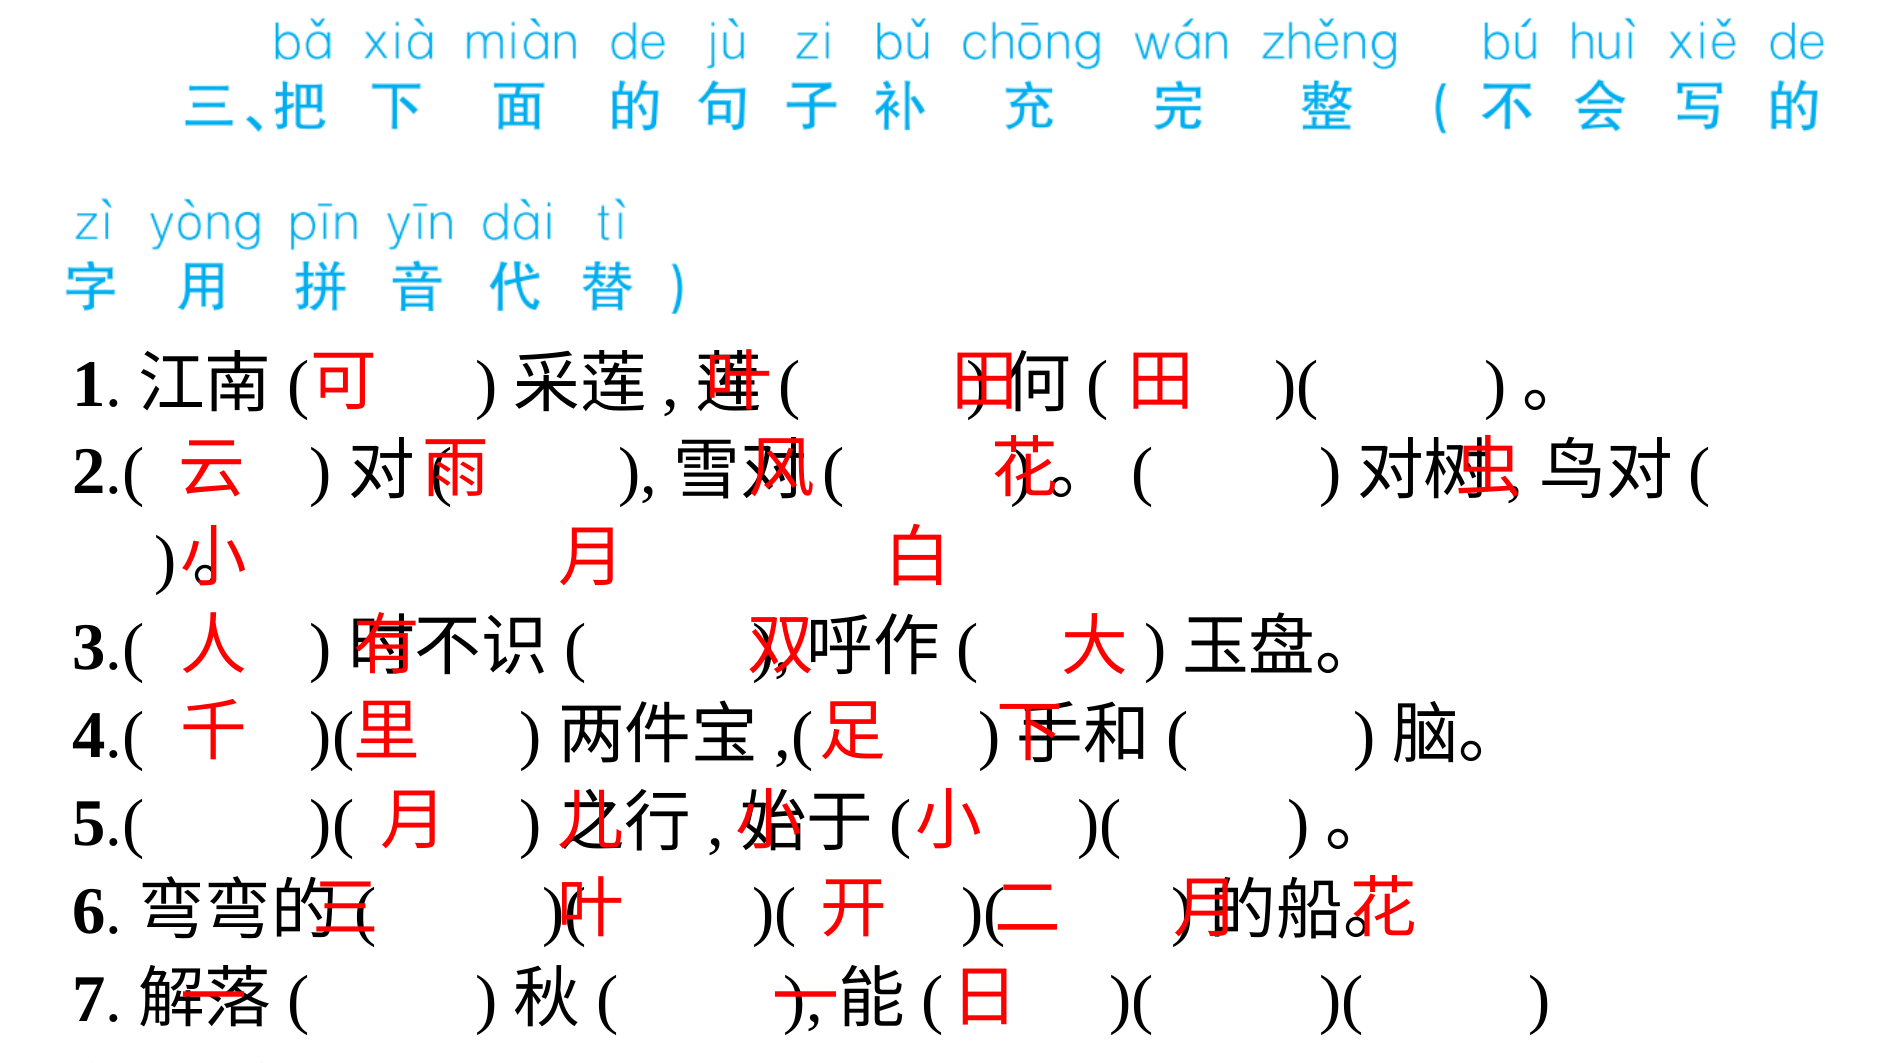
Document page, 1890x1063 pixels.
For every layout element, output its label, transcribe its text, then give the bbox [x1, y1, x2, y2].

text_box 人 [165, 594, 262, 680]
text_box 1.江南( )采莲,莲( )何( )( )。 2.( )对( ),雪对( )。( )对树,鸟对( )。 3.( )时不识( ),呼作( )玉盘。 4.( )( )两件宝,( )手和( )脑。 5.( )( )之行,始于( )( )。 6.弯弯的( )( )( )( )的船。 7.解落( )秋( ),能( )( )( )( )。 8.( )年之计在于春,( )( )之计在于晨。 [57, 324, 1835, 1063]
text_box 二 [979, 857, 1077, 952]
text_box 月 [544, 506, 641, 601]
text_box 一 [165, 946, 263, 1042]
text_box 开 [806, 857, 903, 952]
text_box 儿 [543, 769, 640, 857]
text_box 月 [1158, 857, 1255, 952]
text_box 下 [981, 681, 1079, 776]
text_box 田 [1113, 330, 1210, 426]
text_box 叶 [690, 330, 787, 426]
text_box 花 [1335, 857, 1433, 952]
text_box 里 [338, 680, 436, 776]
text_box 双 [733, 594, 830, 689]
text_box 小 [721, 769, 818, 864]
text_box 风 [734, 417, 831, 512]
text_box 云 [163, 417, 260, 512]
text_box 叶 [542, 857, 640, 952]
text_box 田 [936, 330, 1034, 426]
text_box 千 [165, 680, 262, 776]
picture [59, 13, 1833, 321]
text_box 有 [338, 594, 436, 680]
text_box 月 [365, 769, 463, 864]
text_box 足 [804, 680, 901, 775]
text_box 大 [1046, 595, 1144, 690]
text_box 小 [900, 769, 997, 864]
text_box 三 [297, 857, 395, 952]
text_box 白 [869, 506, 966, 601]
text_box 日 [936, 946, 1034, 1042]
text_box 花 [977, 417, 1074, 512]
text_box 小 [165, 506, 263, 601]
text_box 虫 [1440, 417, 1538, 512]
text_box 雨 [407, 417, 504, 512]
text_box 可 [295, 330, 393, 426]
text_box 一 [758, 946, 855, 1042]
